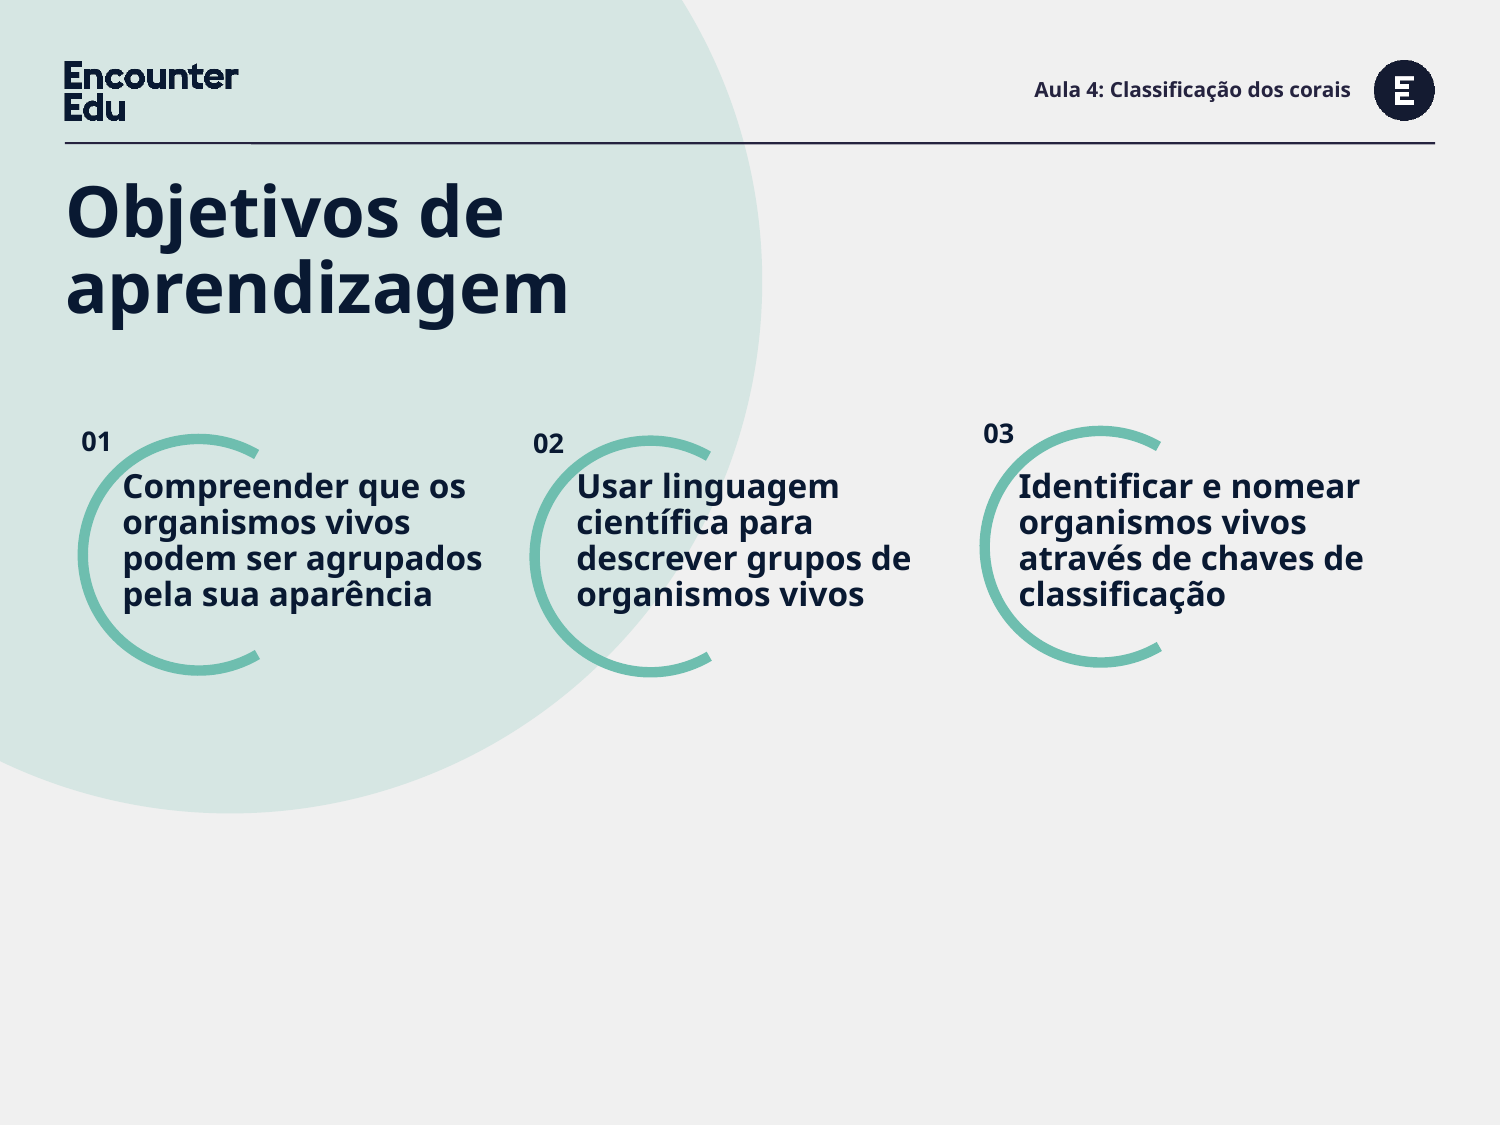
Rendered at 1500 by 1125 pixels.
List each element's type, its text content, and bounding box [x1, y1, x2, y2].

list Compreender que os organismos vivos podem ser agrupados pela sua aparência [114, 462, 530, 636]
picture [1372, 58, 1436, 122]
list Identificar e nomear organismos vivos através de chaves de classificação [1010, 462, 1386, 636]
title Aula 4: Classificação dos corais [749, 67, 1359, 114]
list Objetivos de aprendizagem [56, 167, 589, 229]
picture [60, 59, 243, 122]
list Usar linguagem científica para descrever grupos de organismos vivos [568, 462, 944, 636]
